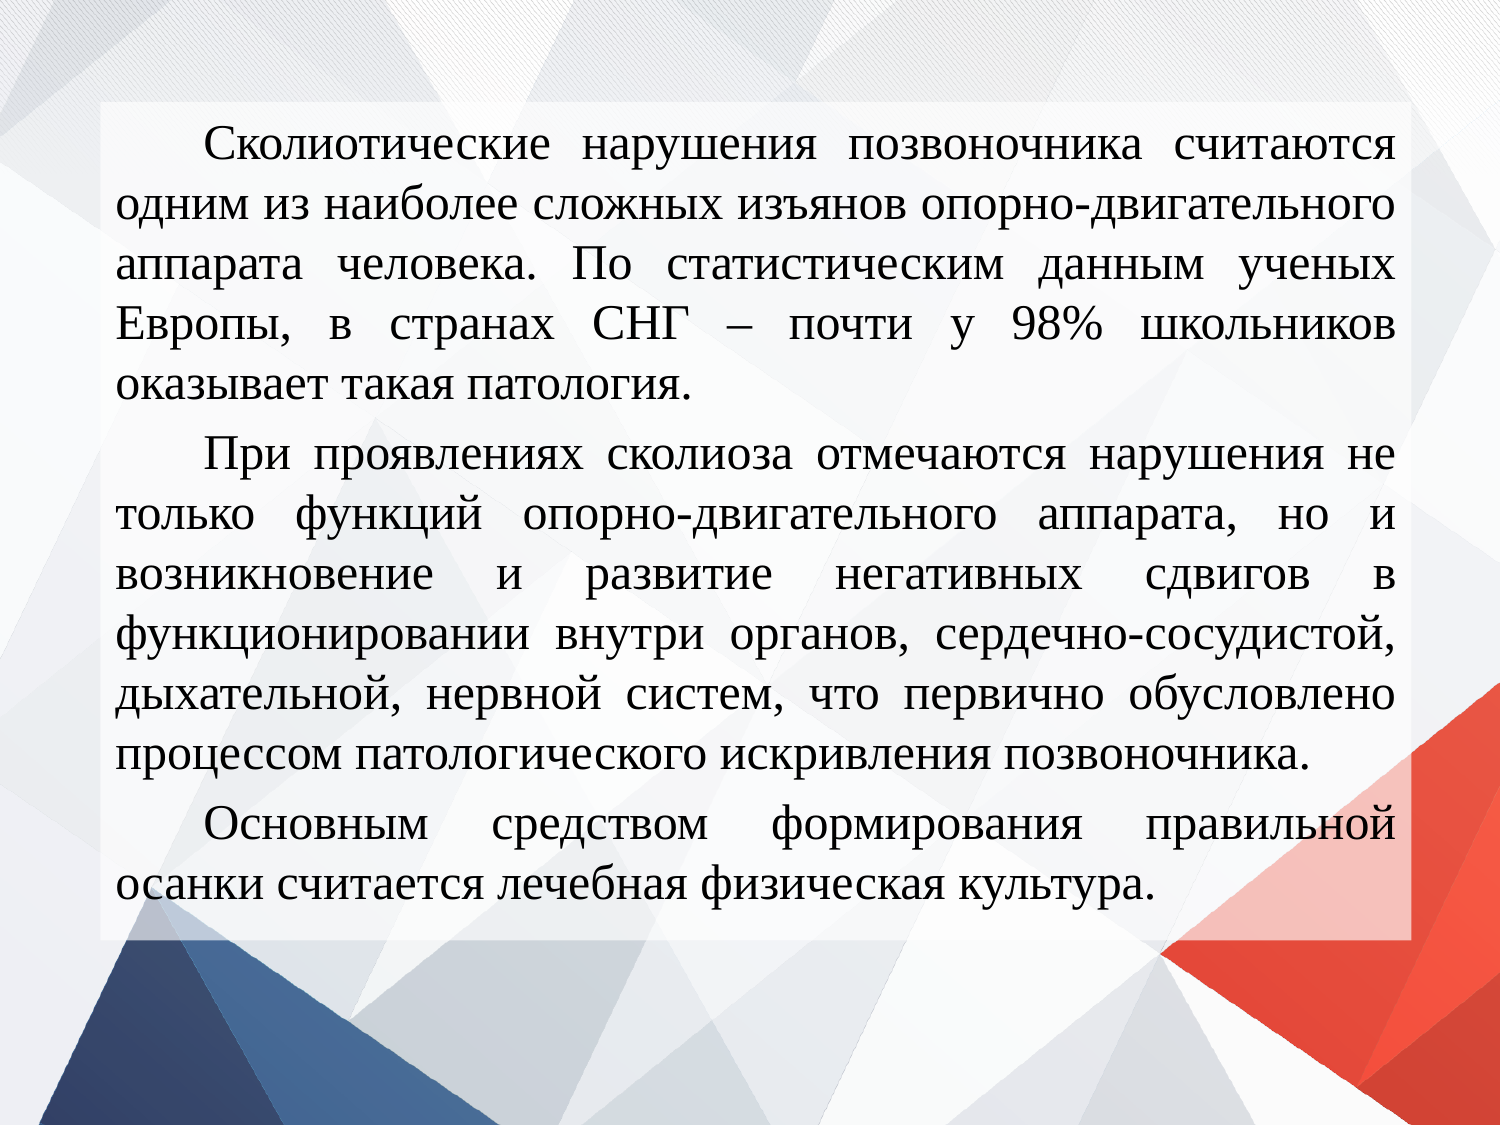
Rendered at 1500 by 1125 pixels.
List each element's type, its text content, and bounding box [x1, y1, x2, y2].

list Сколиотические нарушения позвоночника считаются одним из наиболее сложных изъянов опорно-двигательного аппарата человека. По статистическим данным ученых Европы, в странах СНГ – почти у 98% школьников оказывает такая патология. При проявлениях сколиоза отмечаются нарушения не только функций опорно-двигательного аппарата, но и возникновение и развитие негативных сдвигов в функционировании внутри органов, сердечно-сосудистой, дыхательной, нервной систем, что первично обусловлено процессом патологического искривления позвоночника. Основным средством формирования правильной осанки считается лечебная физическая культура. [98, 100, 1414, 943]
picture [0, 0, 1500, 1125]
